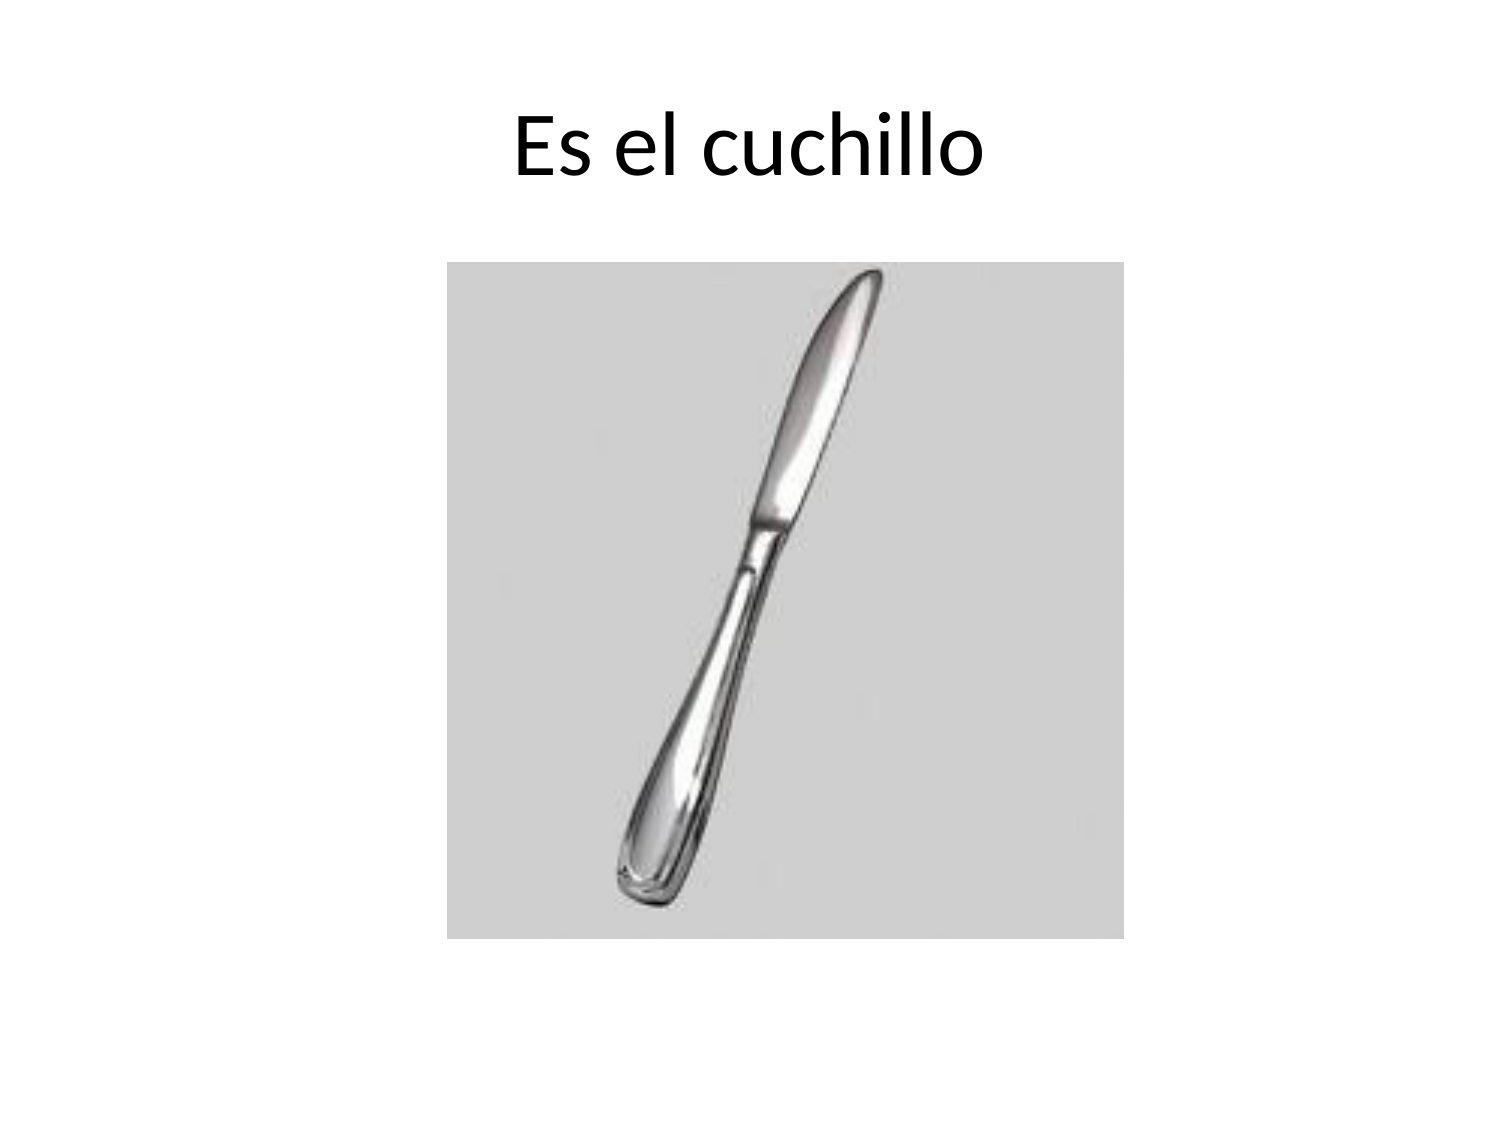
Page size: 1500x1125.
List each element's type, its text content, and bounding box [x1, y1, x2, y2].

title Es el cuchillo [75, 45, 1425, 233]
picture [446, 262, 1124, 940]
